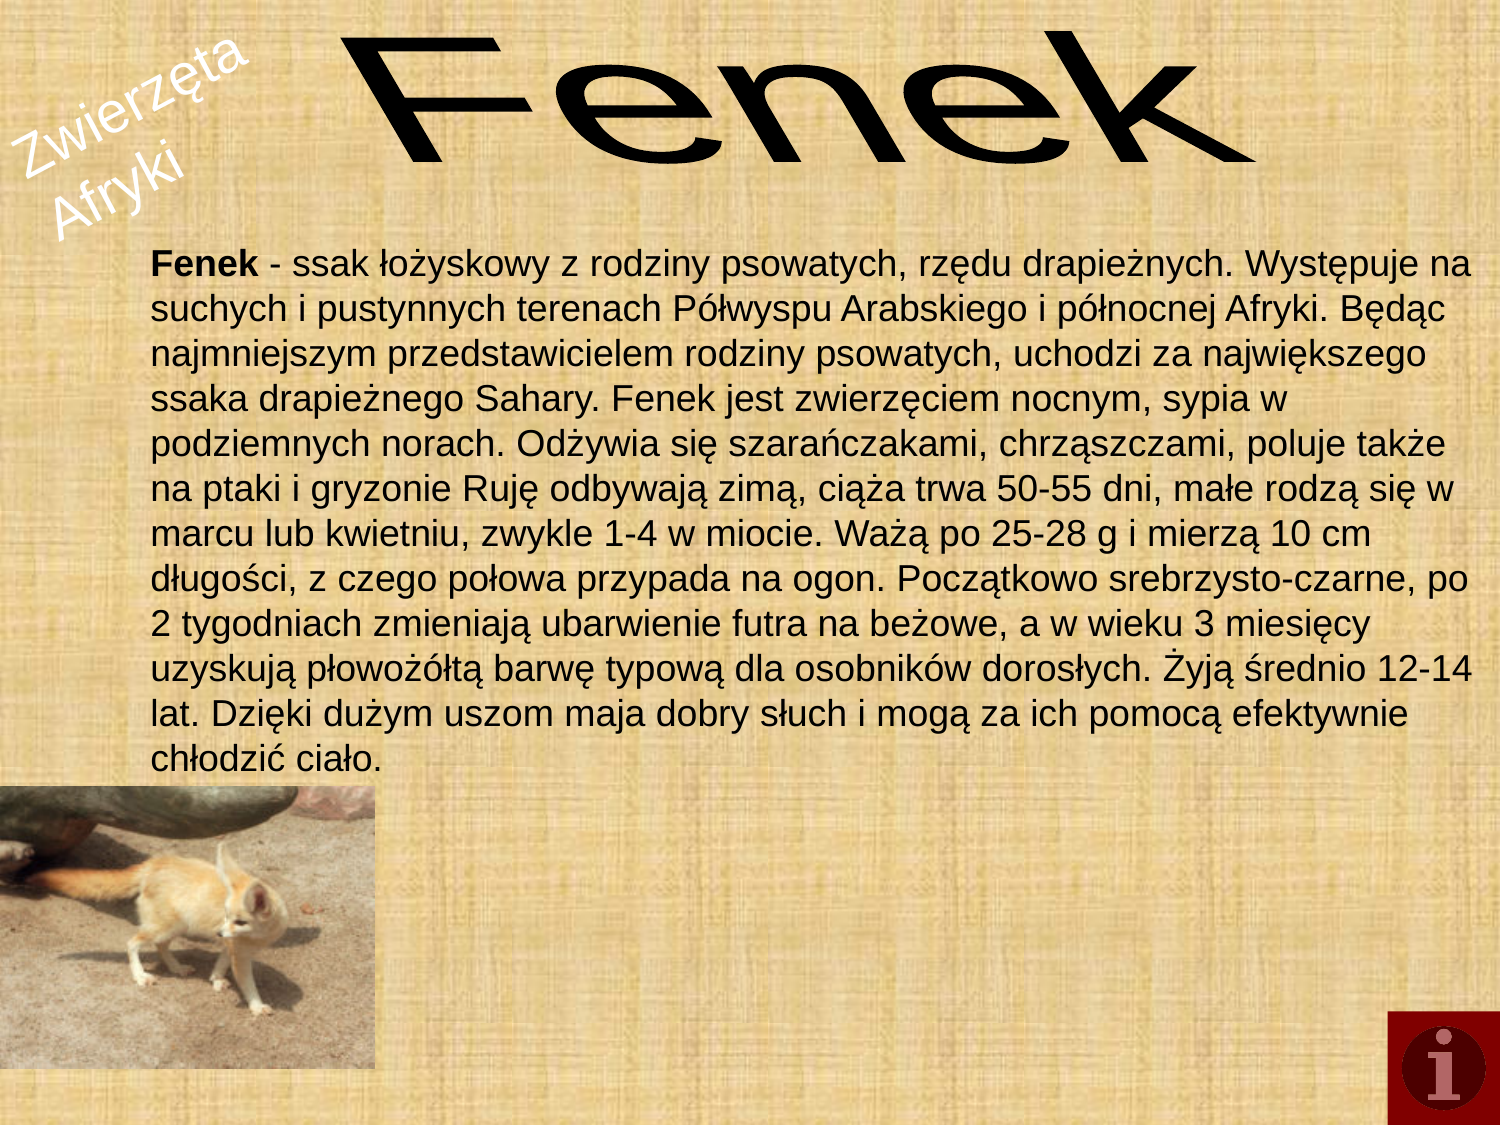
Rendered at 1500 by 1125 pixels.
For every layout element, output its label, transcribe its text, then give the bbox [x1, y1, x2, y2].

text_box Fenek - ssak łożyskowy z rodziny psowatych, rzędu drapieżnych. Występuje na suchych i pustynnych terenach Półwyspu Arabskiego i północnej Afryki. Będąc najmniejszym przedstawicielem rodziny psowatych, uchodzi za największego ssaka drapieżnego Sahary. Fenek jest zwierzęciem nocnym, sypia w podziemnych norach. Odżywia się szarańczakami, chrząszczami, poluje także na ptaki i gryzonie Ruję odbywają zimą, ciąża trwa 50-55 dni, małe rodzą się w marcu lub kwietniu, zwykle 1-4 w miocie. Ważą po 25-28 g i mierzą 10 cm długości, z czego połowa przypada na ogon. Początkowo srebrzysto-czarne, po 2 tygodniach zmieniają ubarwienie futra na beżowe, a w wieku 3 miesięcy uzyskują płowożółtą barwę typową dla osobników dorosłych. Żyją średnio 12-14 lat. Dzięki dużym uszom maja dobry słuch i mogą za ich pomocą efektywnie chłodzić ciało. [135, 231, 1500, 787]
text_box [1387, 1011, 1500, 1125]
picture [0, 0, 1500, 1125]
